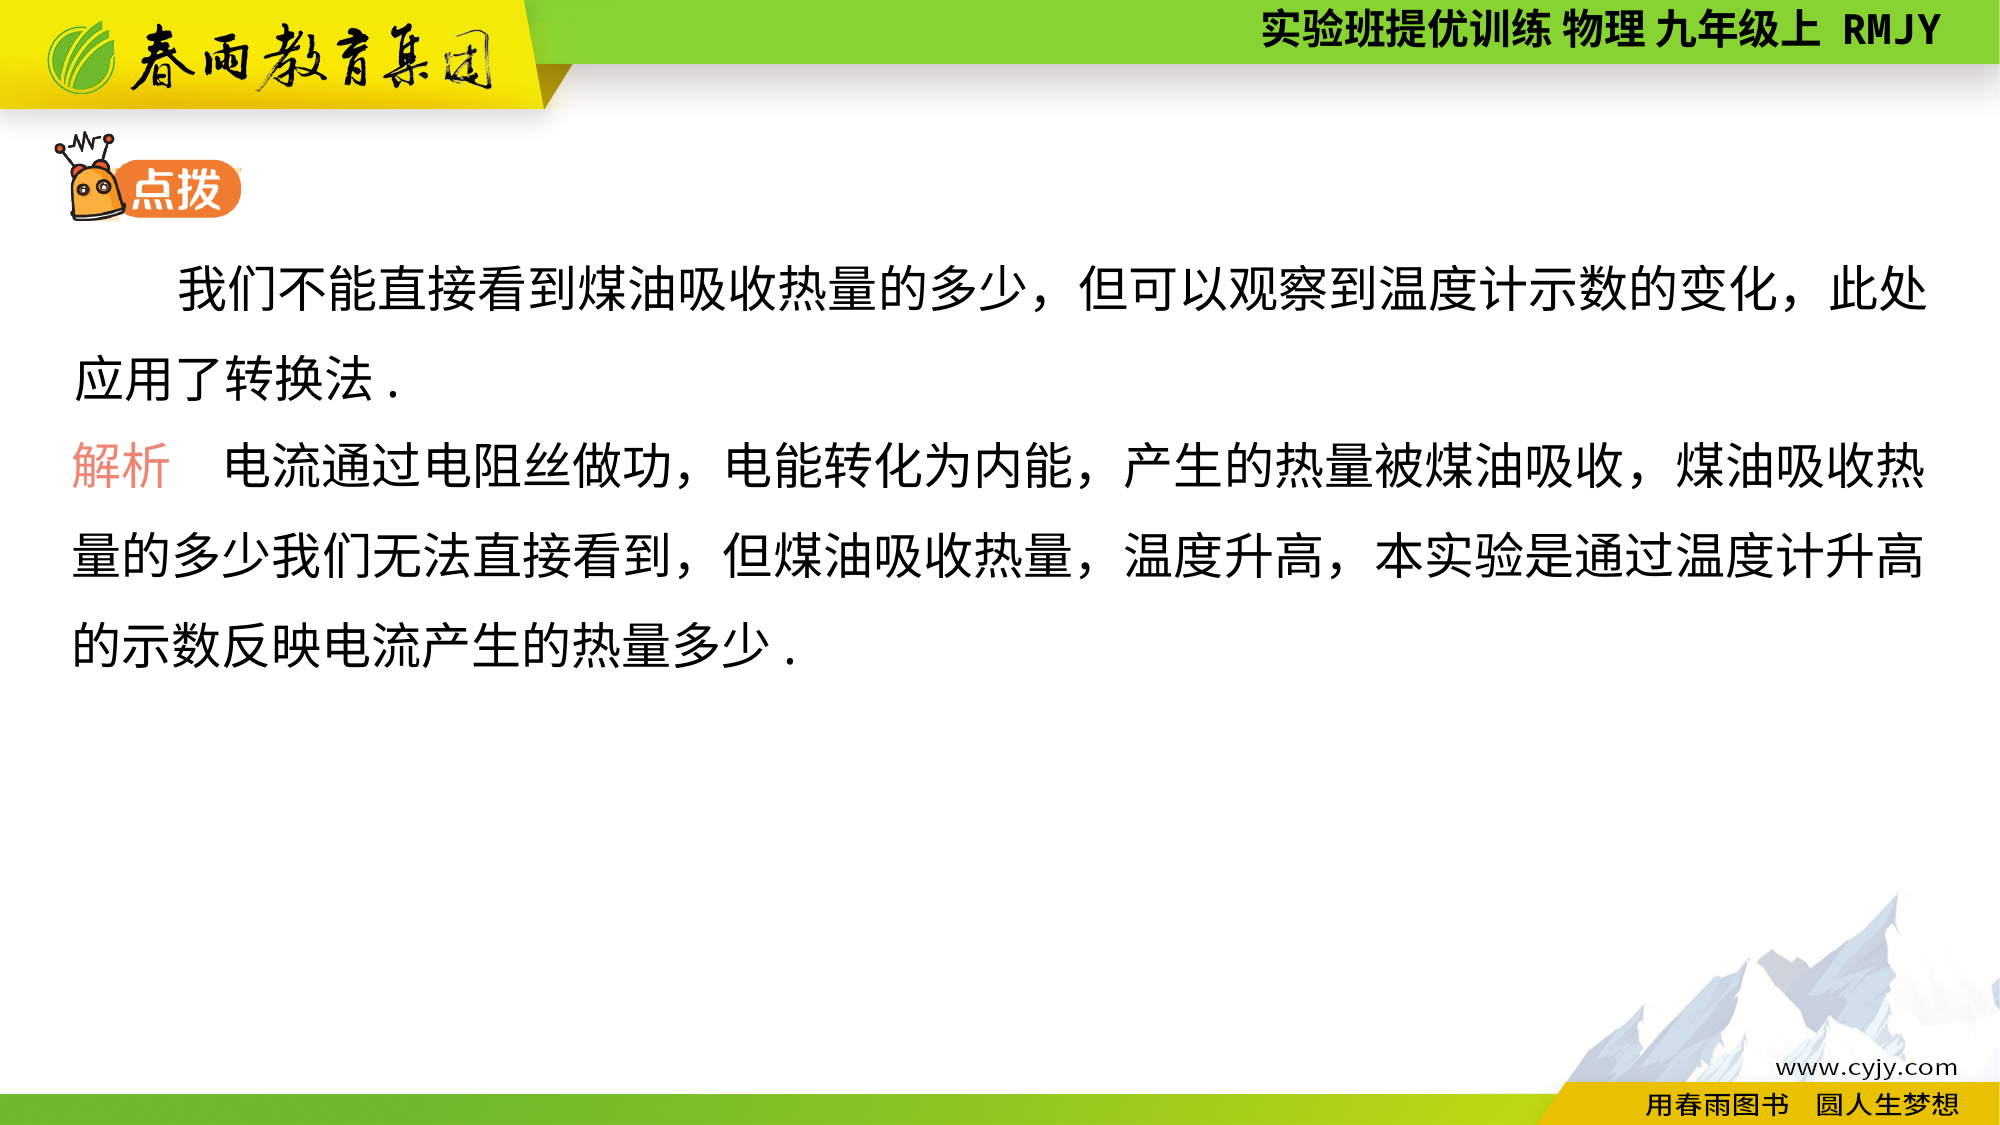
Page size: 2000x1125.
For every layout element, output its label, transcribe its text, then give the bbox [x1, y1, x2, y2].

text_box 解析 电流通过电阻丝做功，电能转化为内能，产生的热量被煤油吸收，煤油吸收热量的多少我们无法直接看到，但煤油吸收热量，温度升高，本实验是通过温度计升高的示数反映电流产生的热量多少. [56, 397, 1941, 683]
picture [0, 0, 2000, 1125]
list 我们不能直接看到煤油吸收热量的多少，但可以观察到温度计示数的变化，此处应用了转换法. [59, 219, 1944, 406]
